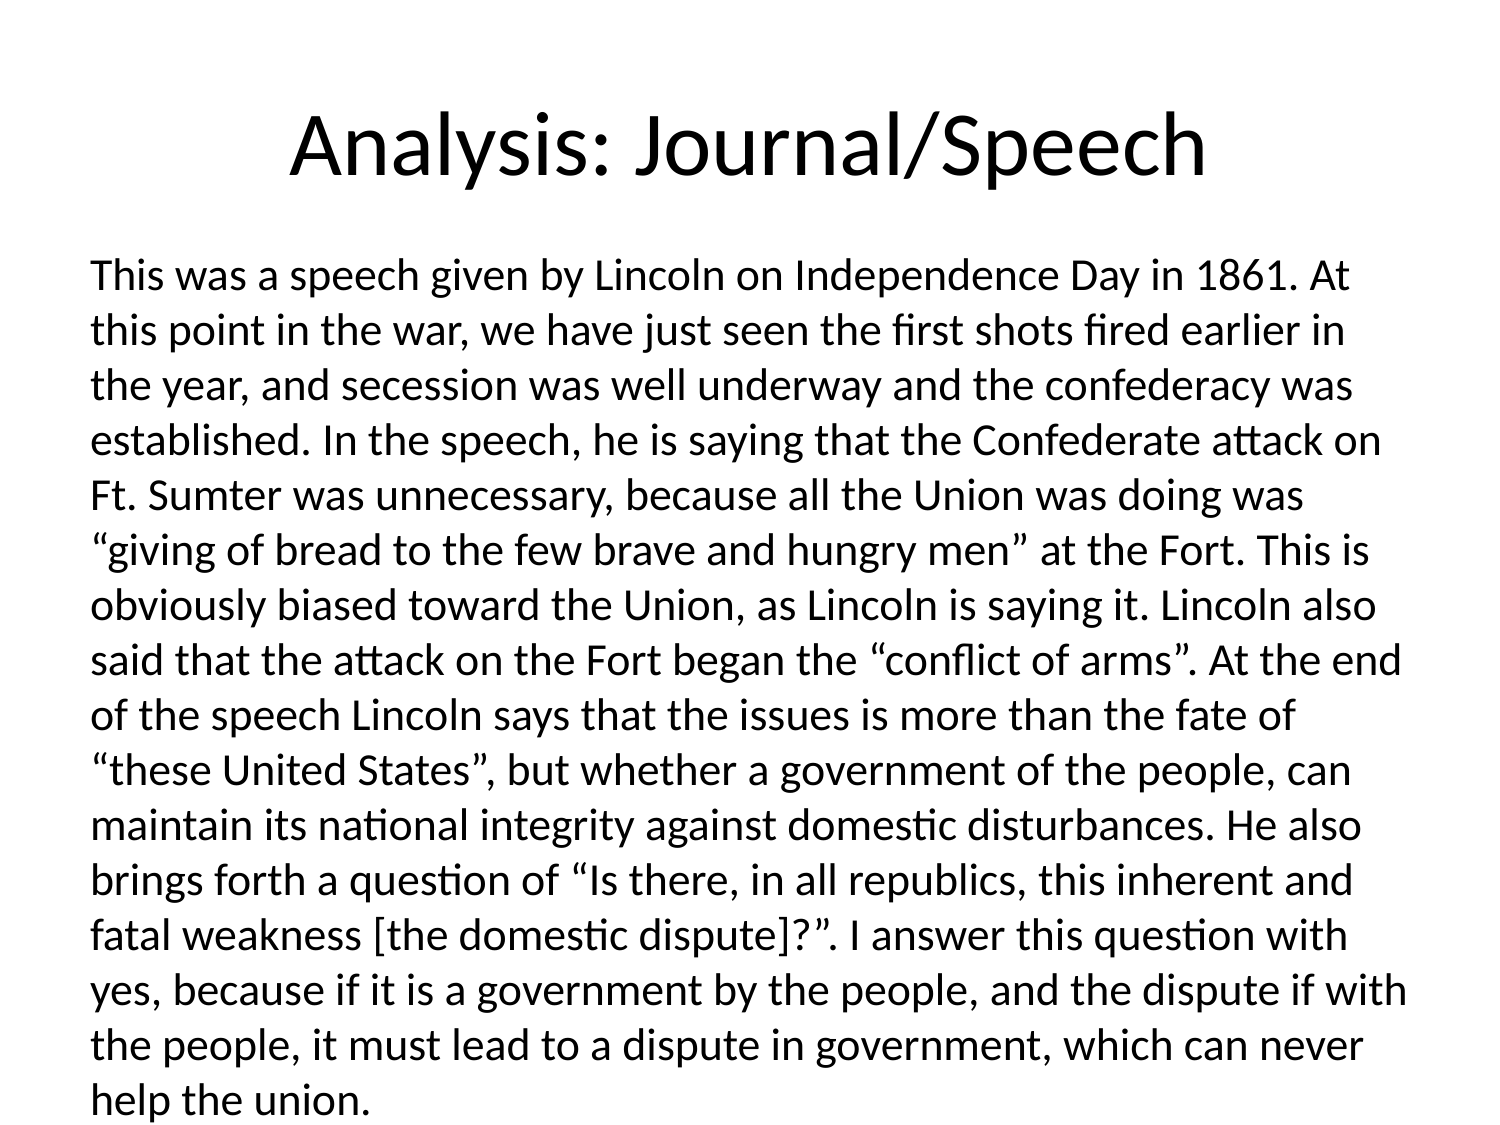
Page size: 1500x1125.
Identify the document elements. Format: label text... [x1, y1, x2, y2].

list This was a speech given by Lincoln on Independence Day in 1861. At this point in the war, we have just seen the first shots fired earlier in the year, and secession was well underway and the confederacy was established. In the speech, he is saying that the Confederate attack on Ft. Sumter was unnecessary, because all the Union was doing was “giving of bread to the few brave and hungry men” at the Fort. This is obviously biased toward the Union, as Lincoln is saying it. Lincoln also said that the attack on the Fort began the “conflict of arms”. At the end of the speech Lincoln says that the issues is more than the fate of “these United States”, but whether a government of the people, can maintain its national integrity against domestic disturbances. He also brings forth a question of “Is there, in all republics, this inherent and fatal weakness [the domestic dispute]?”. I answer this question with yes, because if it is a government by the people, and the dispute if with the people, it must lead to a dispute in government, which can never help the union. [75, 237, 1425, 980]
title Analysis: Journal/Speech [75, 45, 1425, 233]
